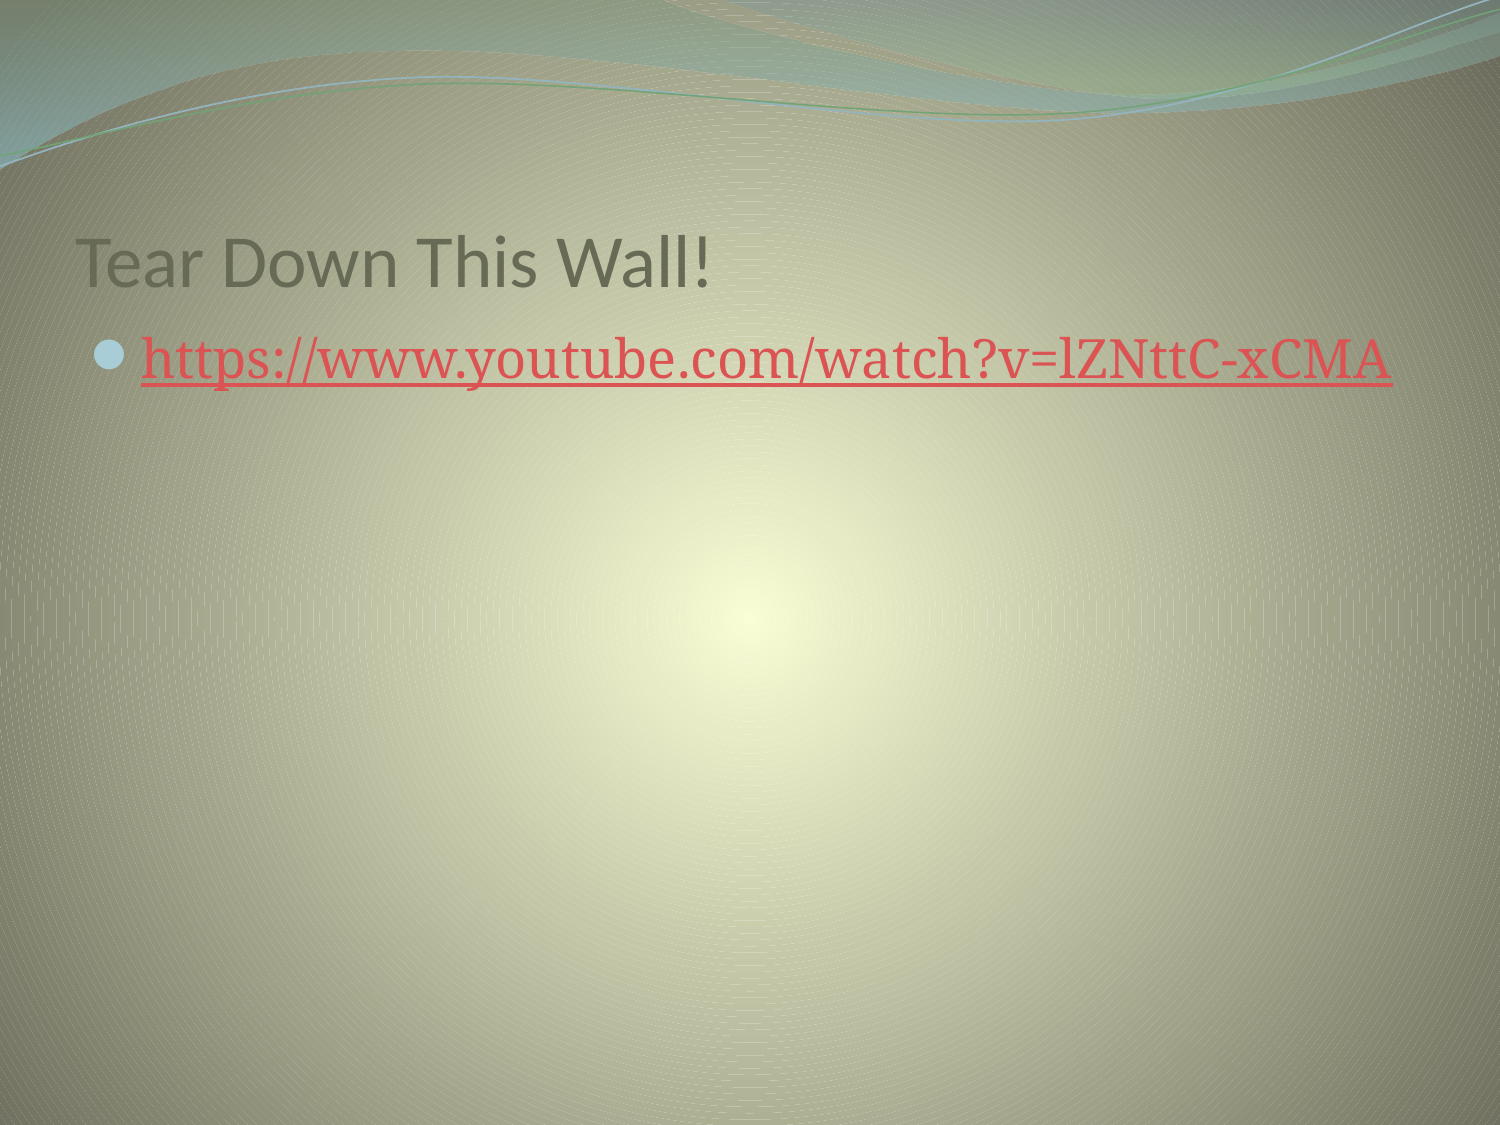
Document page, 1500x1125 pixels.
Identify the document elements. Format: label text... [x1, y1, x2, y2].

title Tear Down This Wall! [75, 115, 1425, 303]
list https://www.youtube.com/watch?v=lZNttC-xCMA [75, 317, 1425, 1038]
